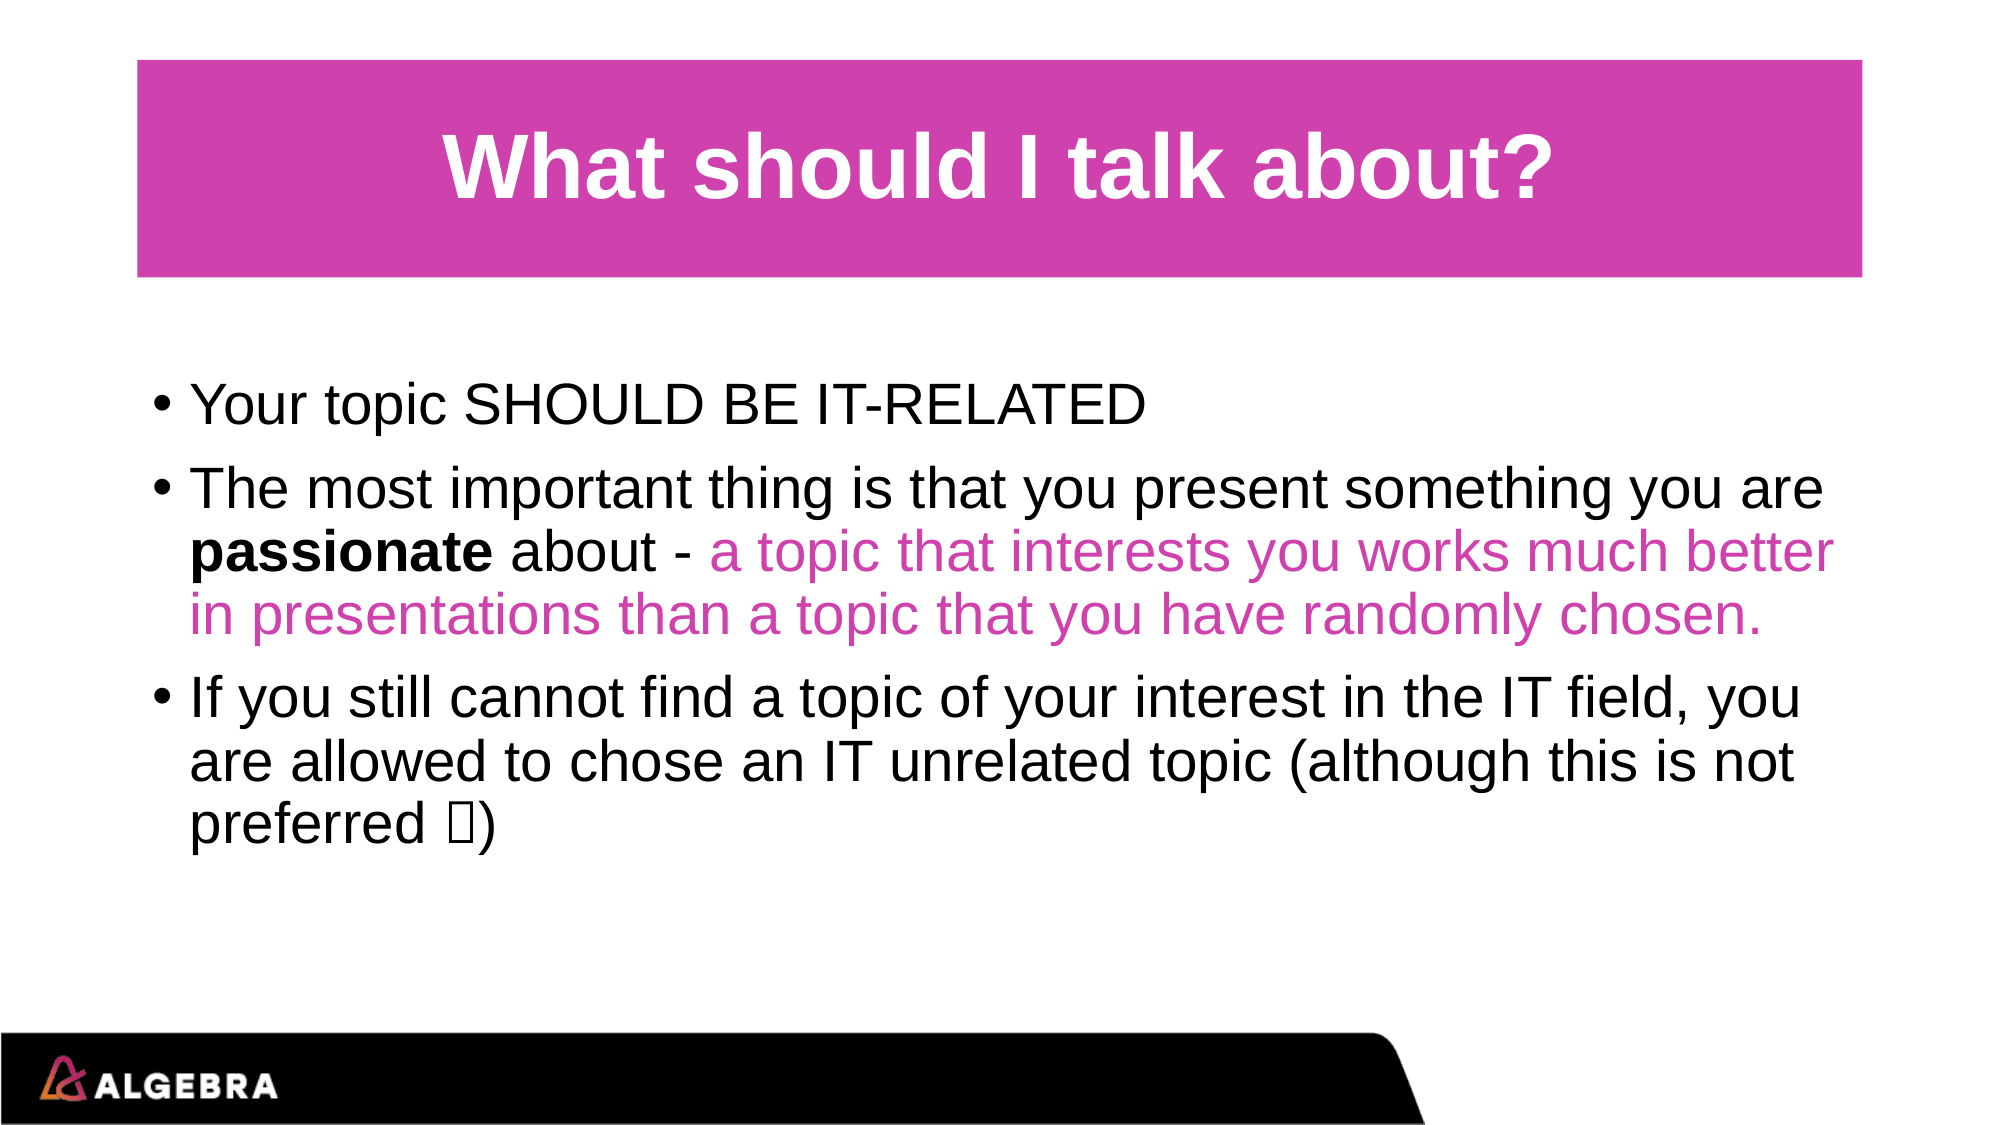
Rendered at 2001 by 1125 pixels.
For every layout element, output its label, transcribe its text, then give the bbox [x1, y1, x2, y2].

title What should I talk about? [137, 59, 1863, 278]
list Your topic SHOULD BE IT-RELATED The most important thing is that you present something you are passionate about - a topic that interests you works much better in presentations than a topic that you have randomly chosen. If you still cannot find a topic of your interest in the IT field, you are allowed to chose an IT unrelated topic (although this is not preferred ) [137, 366, 1863, 1014]
picture [0, 1032, 1425, 1125]
